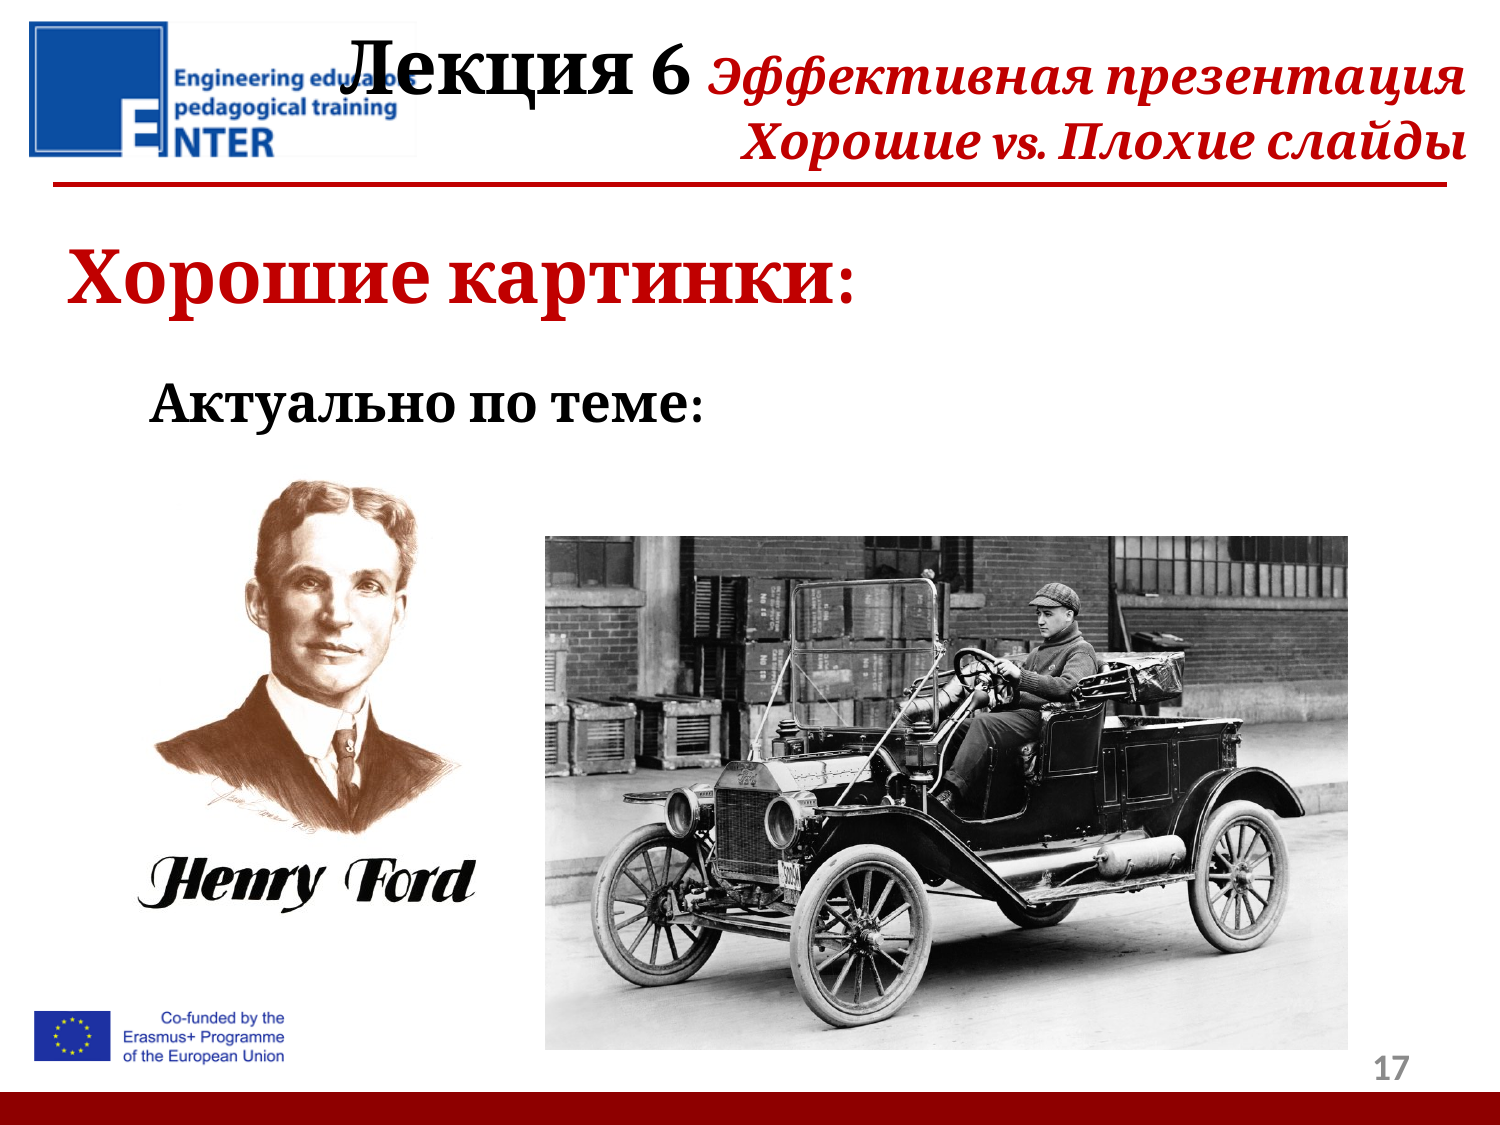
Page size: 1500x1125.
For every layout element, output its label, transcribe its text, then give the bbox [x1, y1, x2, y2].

picture [29, 986, 285, 1084]
slide_number 17 [1074, 1035, 1425, 1095]
text_box Лекция 6 Эффективная презентация Хорошие vs. Плохие слайды [230, 12, 1483, 178]
text_box Актуально по теме: [134, 361, 1447, 974]
picture [131, 464, 499, 919]
text_box Хорошие картинки: [52, 220, 1447, 326]
text_box [0, 1092, 1500, 1125]
picture [29, 17, 418, 162]
picture [544, 535, 1348, 1050]
